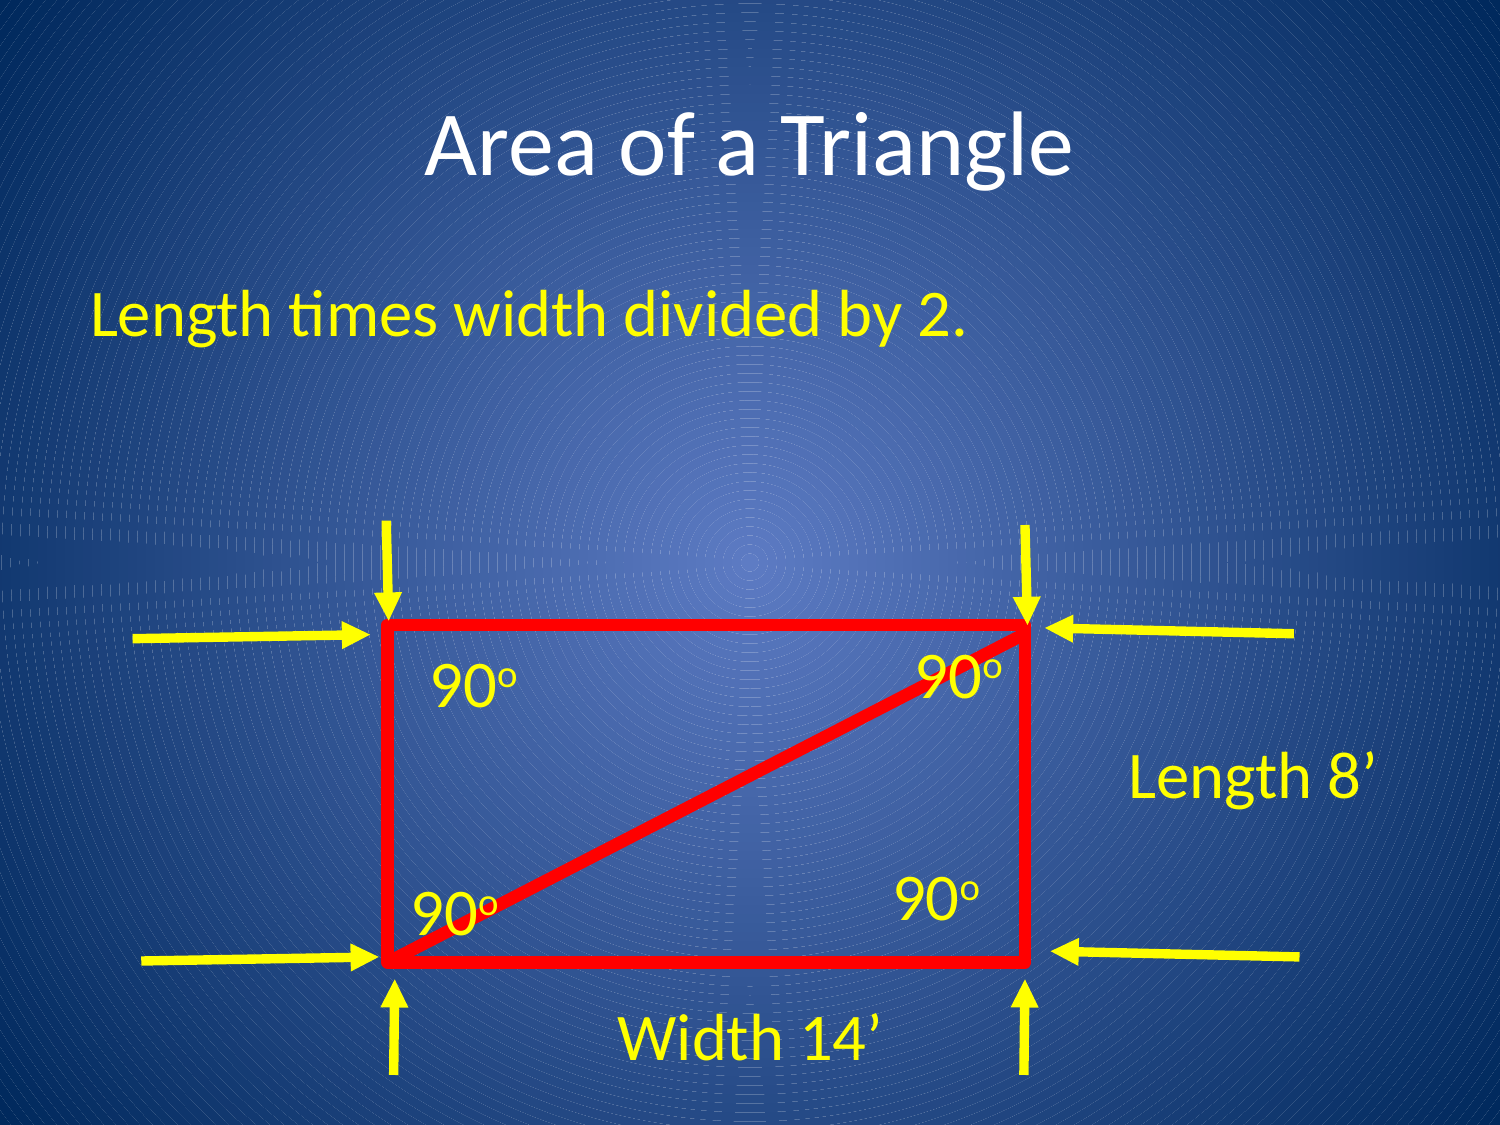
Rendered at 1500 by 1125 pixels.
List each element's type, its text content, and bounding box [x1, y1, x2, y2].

title Area of a Triangle [75, 45, 1425, 233]
text_box Width 14’ [602, 986, 899, 1082]
text_box 90o [900, 624, 1018, 632]
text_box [132, 634, 371, 639]
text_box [387, 633, 1026, 963]
list Length times width divided by 2. [75, 262, 1425, 1005]
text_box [385, 520, 389, 621]
text_box Length 8’ [1113, 724, 1425, 820]
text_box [1050, 950, 1300, 958]
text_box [140, 956, 379, 962]
text_box [385, 623, 1020, 634]
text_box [1044, 627, 1295, 634]
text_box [1024, 524, 1028, 626]
